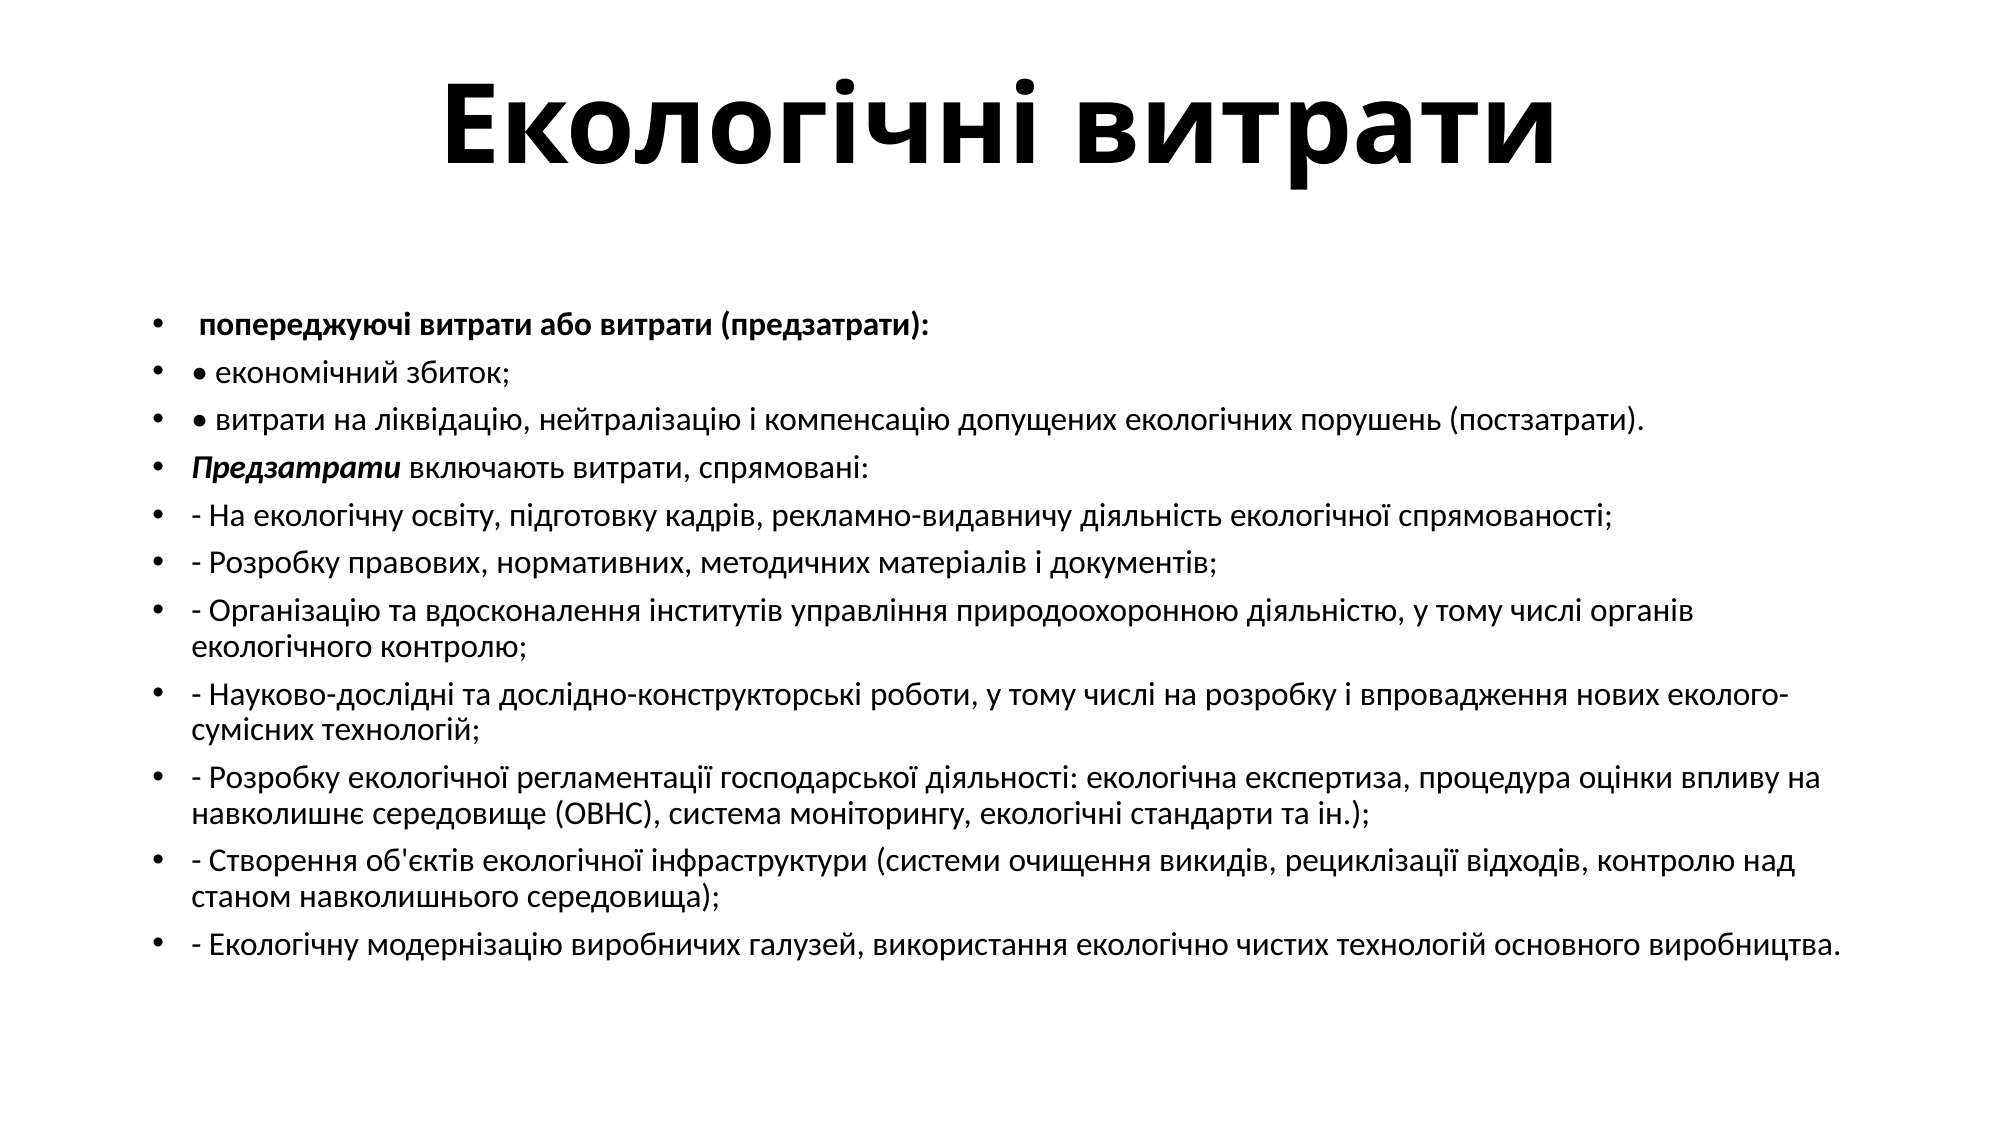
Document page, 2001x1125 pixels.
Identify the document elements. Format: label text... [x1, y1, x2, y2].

list попереджуючі витрати або витрати (предзатрати): • економічний збиток; • витрати на ліквідацію, нейтралізацію і компенсацію допущених екологічних порушень (постзатрати). Предзатрати включають витрати, спрямовані: - На екологічну освіту, підготовку кадрів, рекламно-видавничу діяльність екологічної спрямованості; - Розробку правових, нормативних, методичних матеріалів і документів; - Організацію та вдосконалення інститутів управління природоохоронною діяльністю, у тому числі органів екологічного контролю; - Науково-дослідні та дослідно-конструкторські роботи, у тому числі на розробку і впровадження нових еколого-сумісних технологій; - Розробку екологічної регламентації господарської діяльності: екологічна експертиза, процедура оцінки впливу на навколишнє середовище (ОВНС), система моніторингу, екологічні стандарти та ін.); - Створення об'єктів екологічної інфраструктури (системи очищення викидів, рециклізації відходів, контролю над станом навколишнього середовища); - Екологічну модернізацію виробничих галузей, використання екологічно чистих технологій основного виробництва. [137, 299, 1863, 1014]
title Екологічні витрати [137, 59, 1863, 278]
